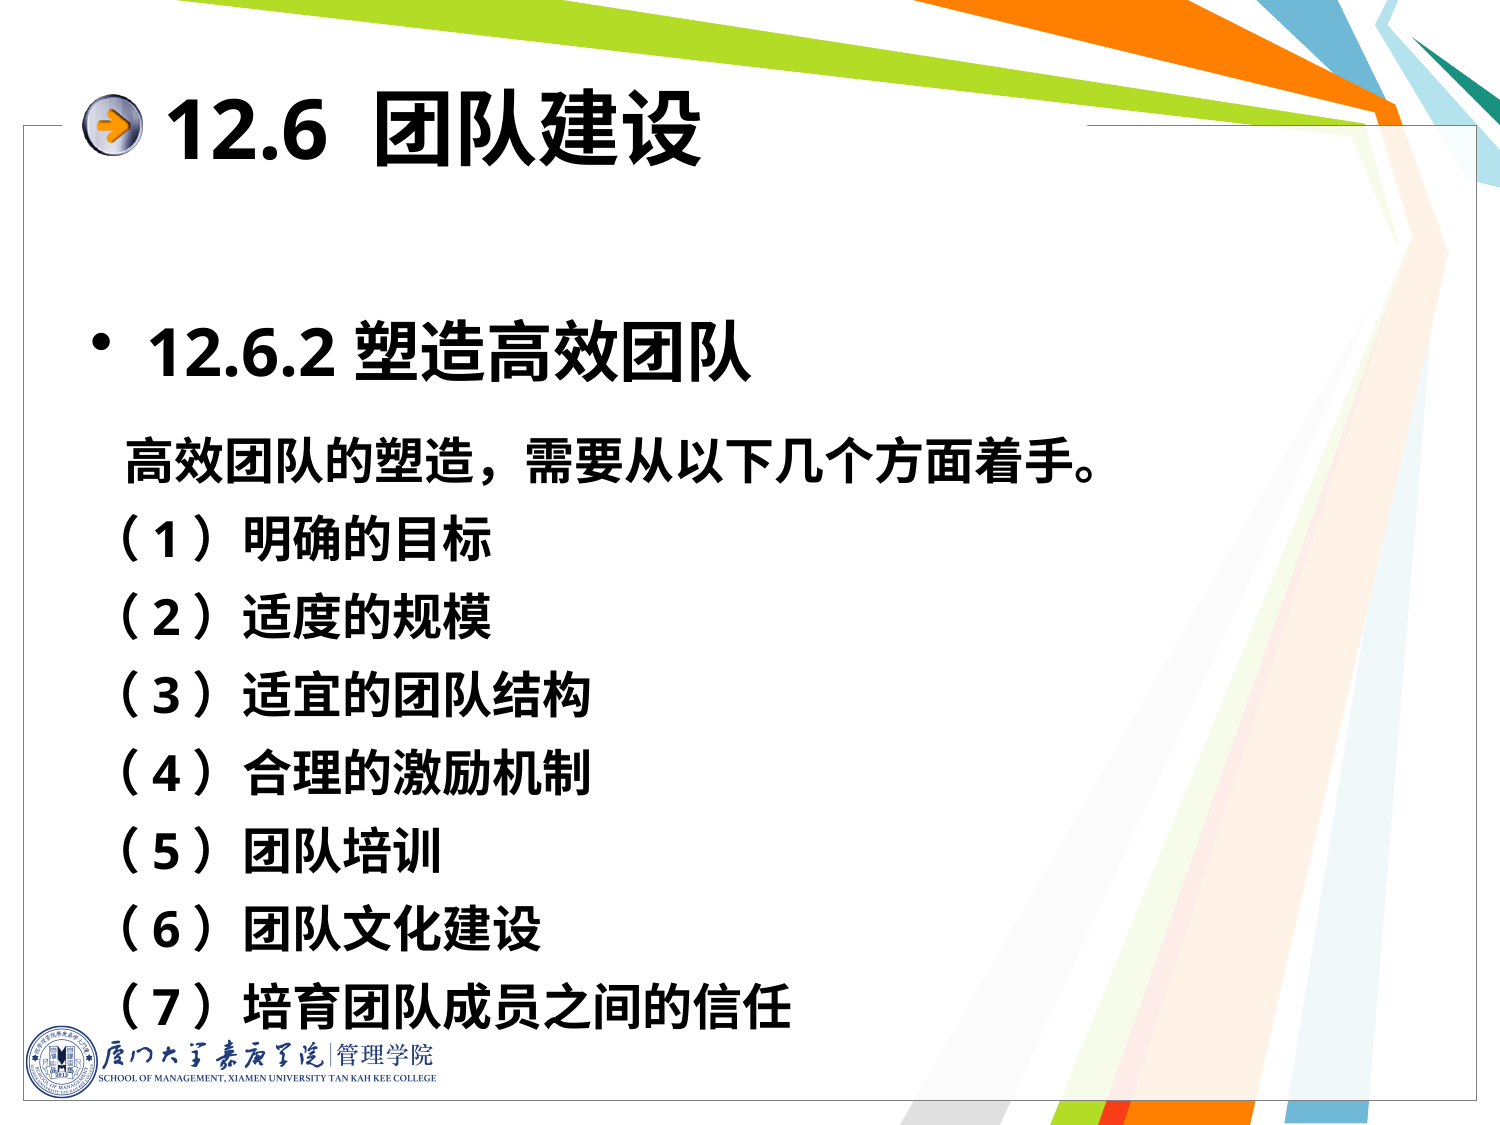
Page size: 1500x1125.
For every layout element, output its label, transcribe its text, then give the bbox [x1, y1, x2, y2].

list 12.6.2塑造高效团队 高效团队的塑造，需要从以下几个方面着手。 （1）明确的目标 （2）适度的规模 （3）适宜的团队结构 （4）合理的激励机制 （5）团队培训 （6）团队文化建设 （7）培育团队成员之间的信任 [75, 262, 1425, 1005]
picture [82, 94, 143, 156]
picture [24, 1024, 438, 1100]
title 12.6 团队建设 [148, 32, 1182, 220]
